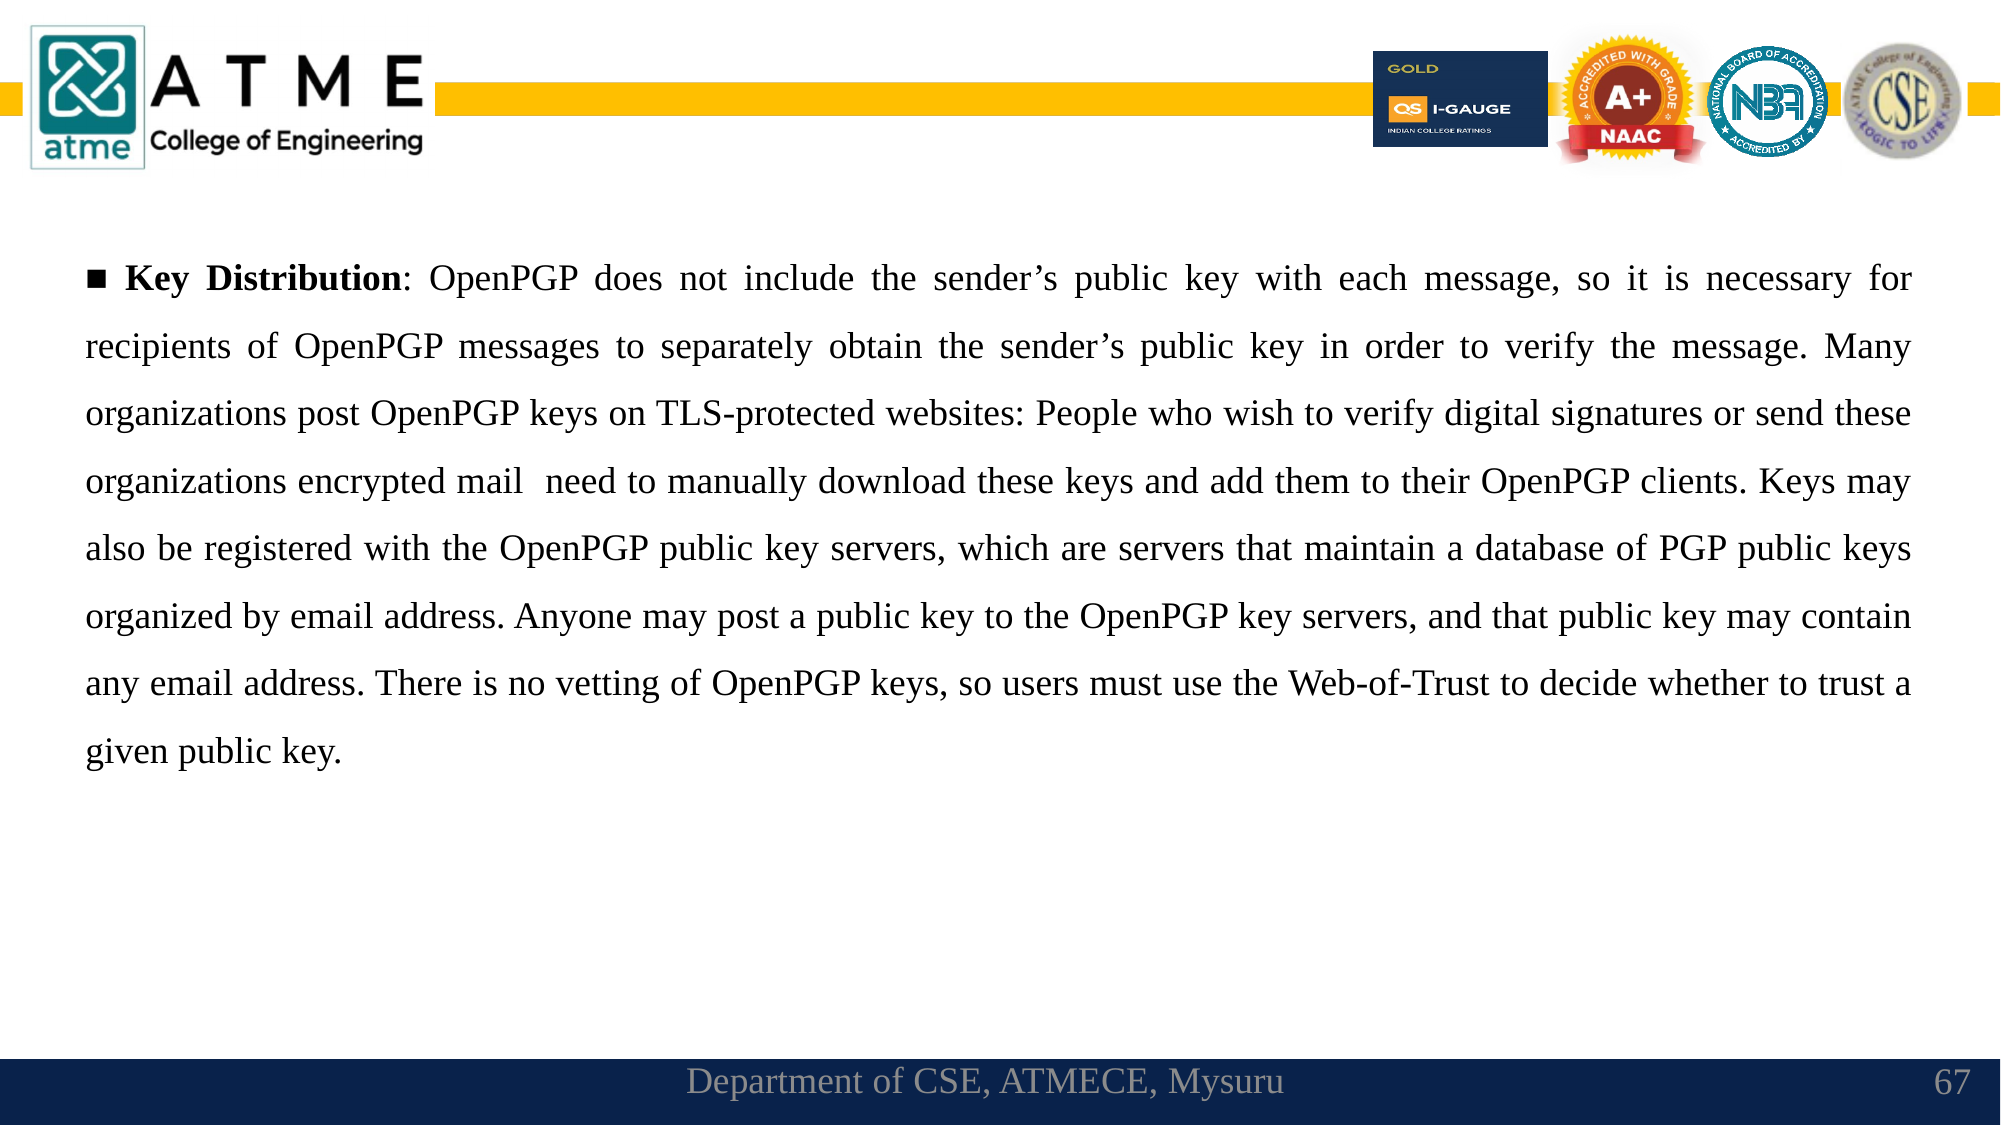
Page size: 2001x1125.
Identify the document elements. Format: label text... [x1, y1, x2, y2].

picture [1373, 20, 1828, 180]
slide_number 67 [1511, 1057, 1972, 1103]
picture [0, 1059, 2001, 1125]
picture [1840, 26, 1968, 176]
text_box ■ Key Distribution: OpenPGP does not include the sender’s public key with each message, so it is necessary for recipients of OpenPGP messages to separately obtain the sender’s public key in order to verify the message. Many organizations post OpenPGP keys on TLS-protected websites: People who wish to verify digital signatures or send these organizations encrypted mail need to manually download these keys and add them to their OpenPGP clients. Keys may also be registered with the OpenPGP public key servers, which are servers that maintain a database of PGP public keys organized by email address. Anyone may post a public key to the OpenPGP key servers, and that public key may contain any email address. There is no vetting of OpenPGP keys, so users must use the Web-of-Trust to decide whether to trust a given public key. [70, 223, 1930, 778]
picture [22, 15, 435, 178]
footer Department of CSE, ATMECE, Mysuru [501, 1056, 1470, 1102]
